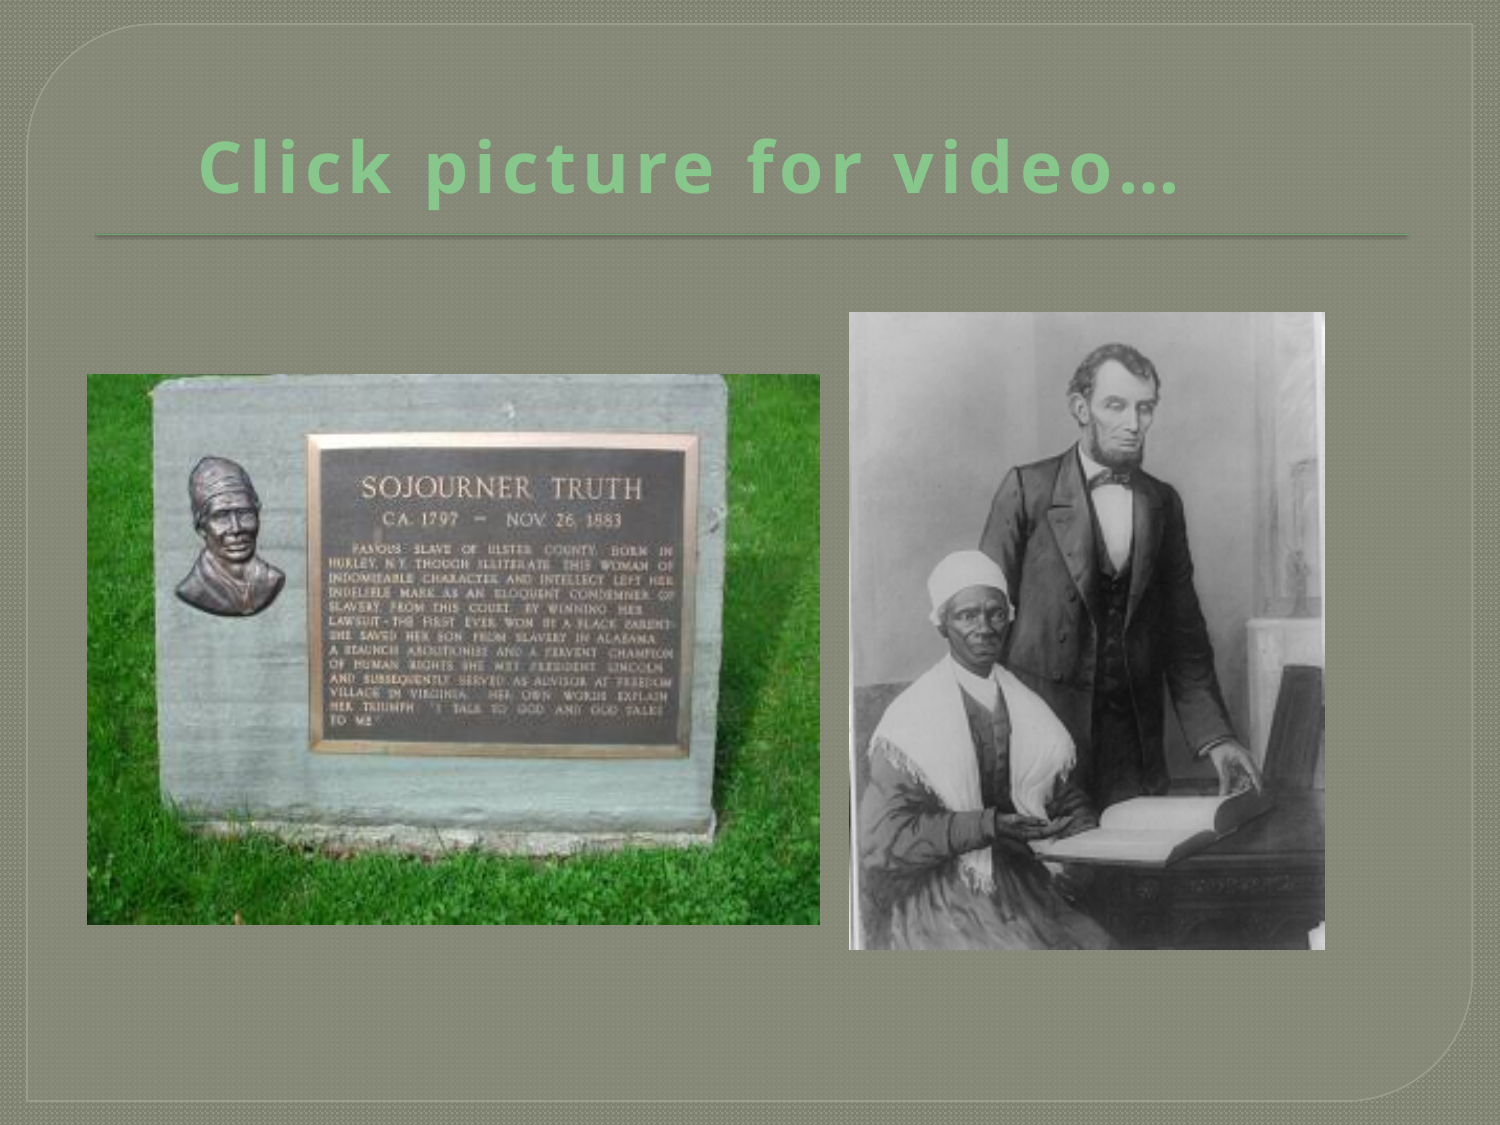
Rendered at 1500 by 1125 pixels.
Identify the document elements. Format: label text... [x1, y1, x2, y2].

picture [849, 312, 1325, 951]
title Click picture for video… [174, 112, 1500, 309]
picture [87, 374, 820, 926]
